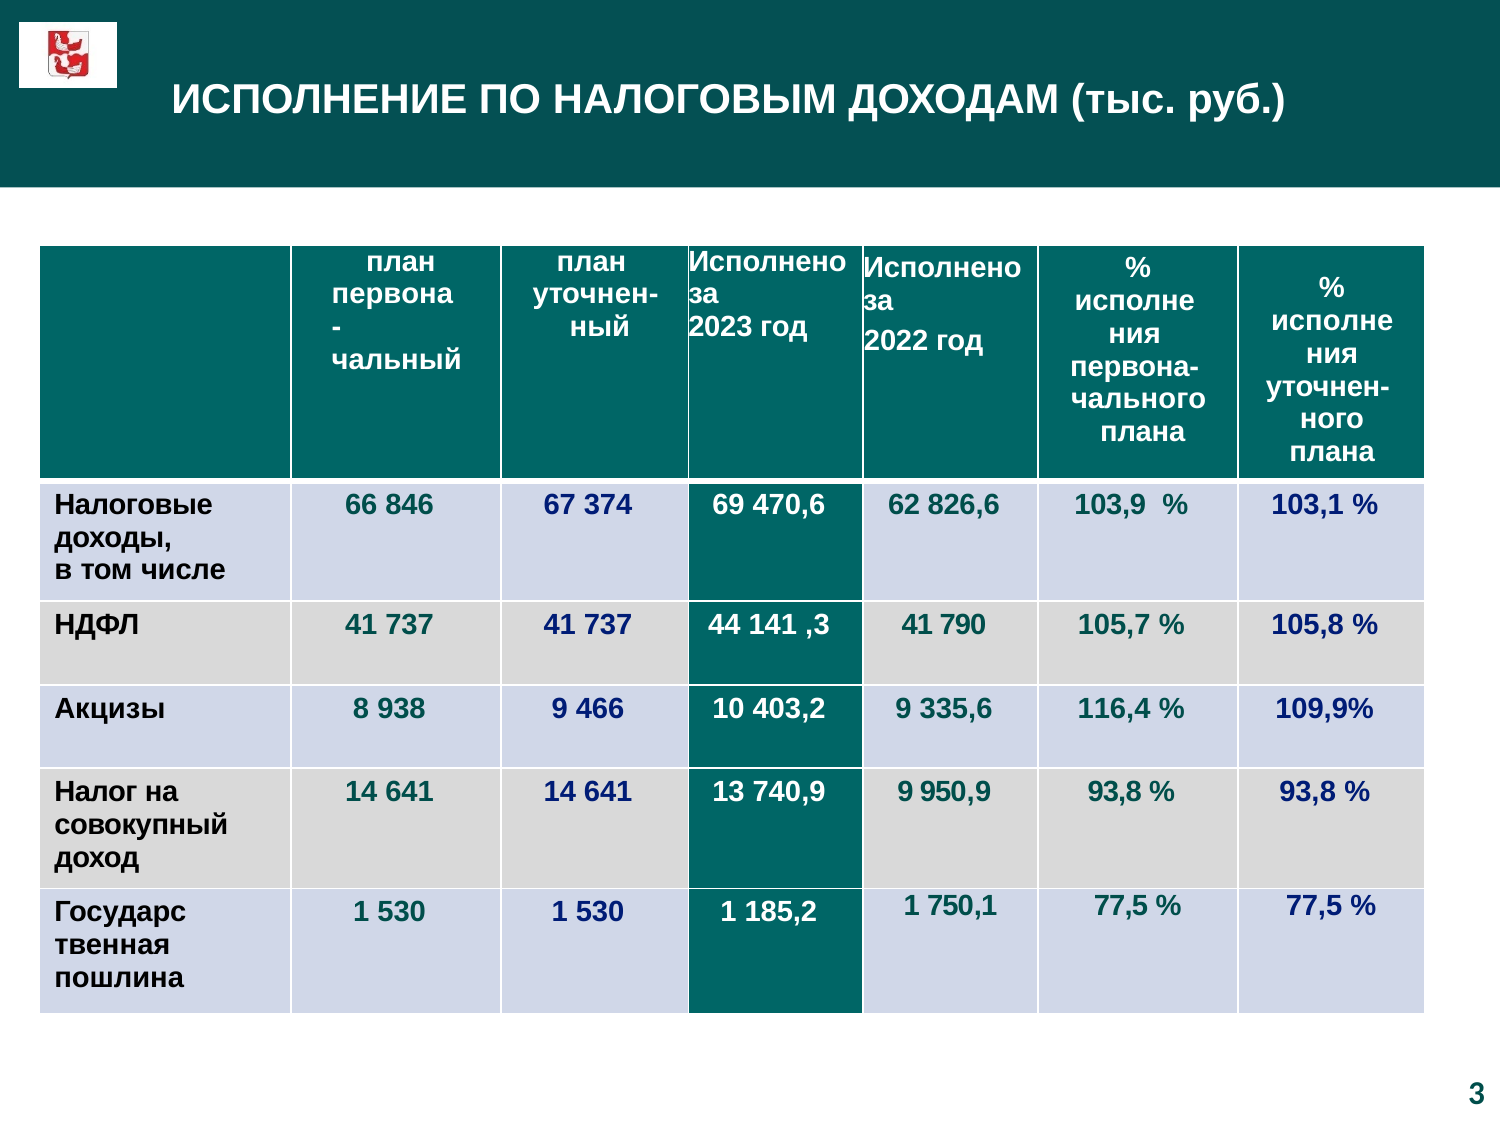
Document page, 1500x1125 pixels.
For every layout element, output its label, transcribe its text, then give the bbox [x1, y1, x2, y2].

table_cell 14 641 [502, 769, 688, 888]
title ИСПОЛНЕНИЕ ПО НАЛОГОВЫМ ДОХОДАМ (тыс. руб.) [169, 69, 1294, 244]
table_cell 69 470,6 [689, 484, 862, 600]
table_cell 13 740,9 [689, 769, 862, 888]
table_header [40, 246, 290, 478]
table_cell 10 403,2 [689, 686, 862, 767]
table_cell 1 530 [502, 889, 688, 1013]
table_cell 44 141 ,3 [689, 602, 862, 684]
table_cell НДФЛ [40, 602, 290, 684]
table_cell Налоговые доходы, в том числе [40, 484, 290, 600]
text_box 3 [1466, 1069, 1488, 1112]
table_cell 109,9% [1239, 686, 1424, 767]
table_cell 41 737 [502, 602, 688, 684]
text_box [0, 0, 1500, 188]
table_cell 8 938 [292, 686, 500, 767]
table_cell 1 185,2 [689, 889, 862, 1013]
table_cell 93,8 % [1039, 769, 1237, 888]
table_cell Акцизы [40, 686, 290, 767]
table_cell 105,7 % [1039, 602, 1237, 684]
table_cell 67 374 [502, 484, 688, 600]
table_header % исполнения уточнен- ного плана [1239, 246, 1424, 478]
table_cell 9 466 [502, 686, 688, 767]
table_cell 77,5 % [1039, 889, 1237, 1013]
table_header Исполнено за 2023 год [689, 246, 862, 478]
table_cell 1 750,1 [864, 889, 1037, 1013]
table_cell Налог на совокупный доход [40, 769, 290, 888]
table_cell 41 790 [864, 602, 1037, 684]
picture [19, 22, 117, 88]
table_cell 116,4 % [1039, 686, 1237, 767]
table_cell 14 641 [292, 769, 500, 888]
table_cell 105,8 % [1239, 602, 1424, 684]
table_cell 77,5 % [1239, 889, 1424, 1013]
table_header % исполне ния первона- чального плана [1039, 246, 1237, 478]
table_cell Государственная пошлина [40, 889, 290, 1013]
table_cell 9 335,6 [864, 686, 1037, 767]
table_cell 66 846 [292, 484, 500, 600]
table_cell 93,8 % [1239, 769, 1424, 888]
table_cell 41 737 [292, 602, 500, 684]
table_header план уточнен- ный [502, 246, 688, 478]
table_cell 103,9 % [1039, 484, 1237, 600]
table_cell 103,1 % [1239, 484, 1424, 600]
table_cell 9 950,9 [864, 769, 1037, 888]
table_header Исполненоза 2022 год [864, 246, 1037, 478]
table_cell 62 826,6 [864, 484, 1037, 600]
table_header план первона- чальный [292, 246, 500, 478]
table_cell 1 530 [292, 889, 500, 1013]
